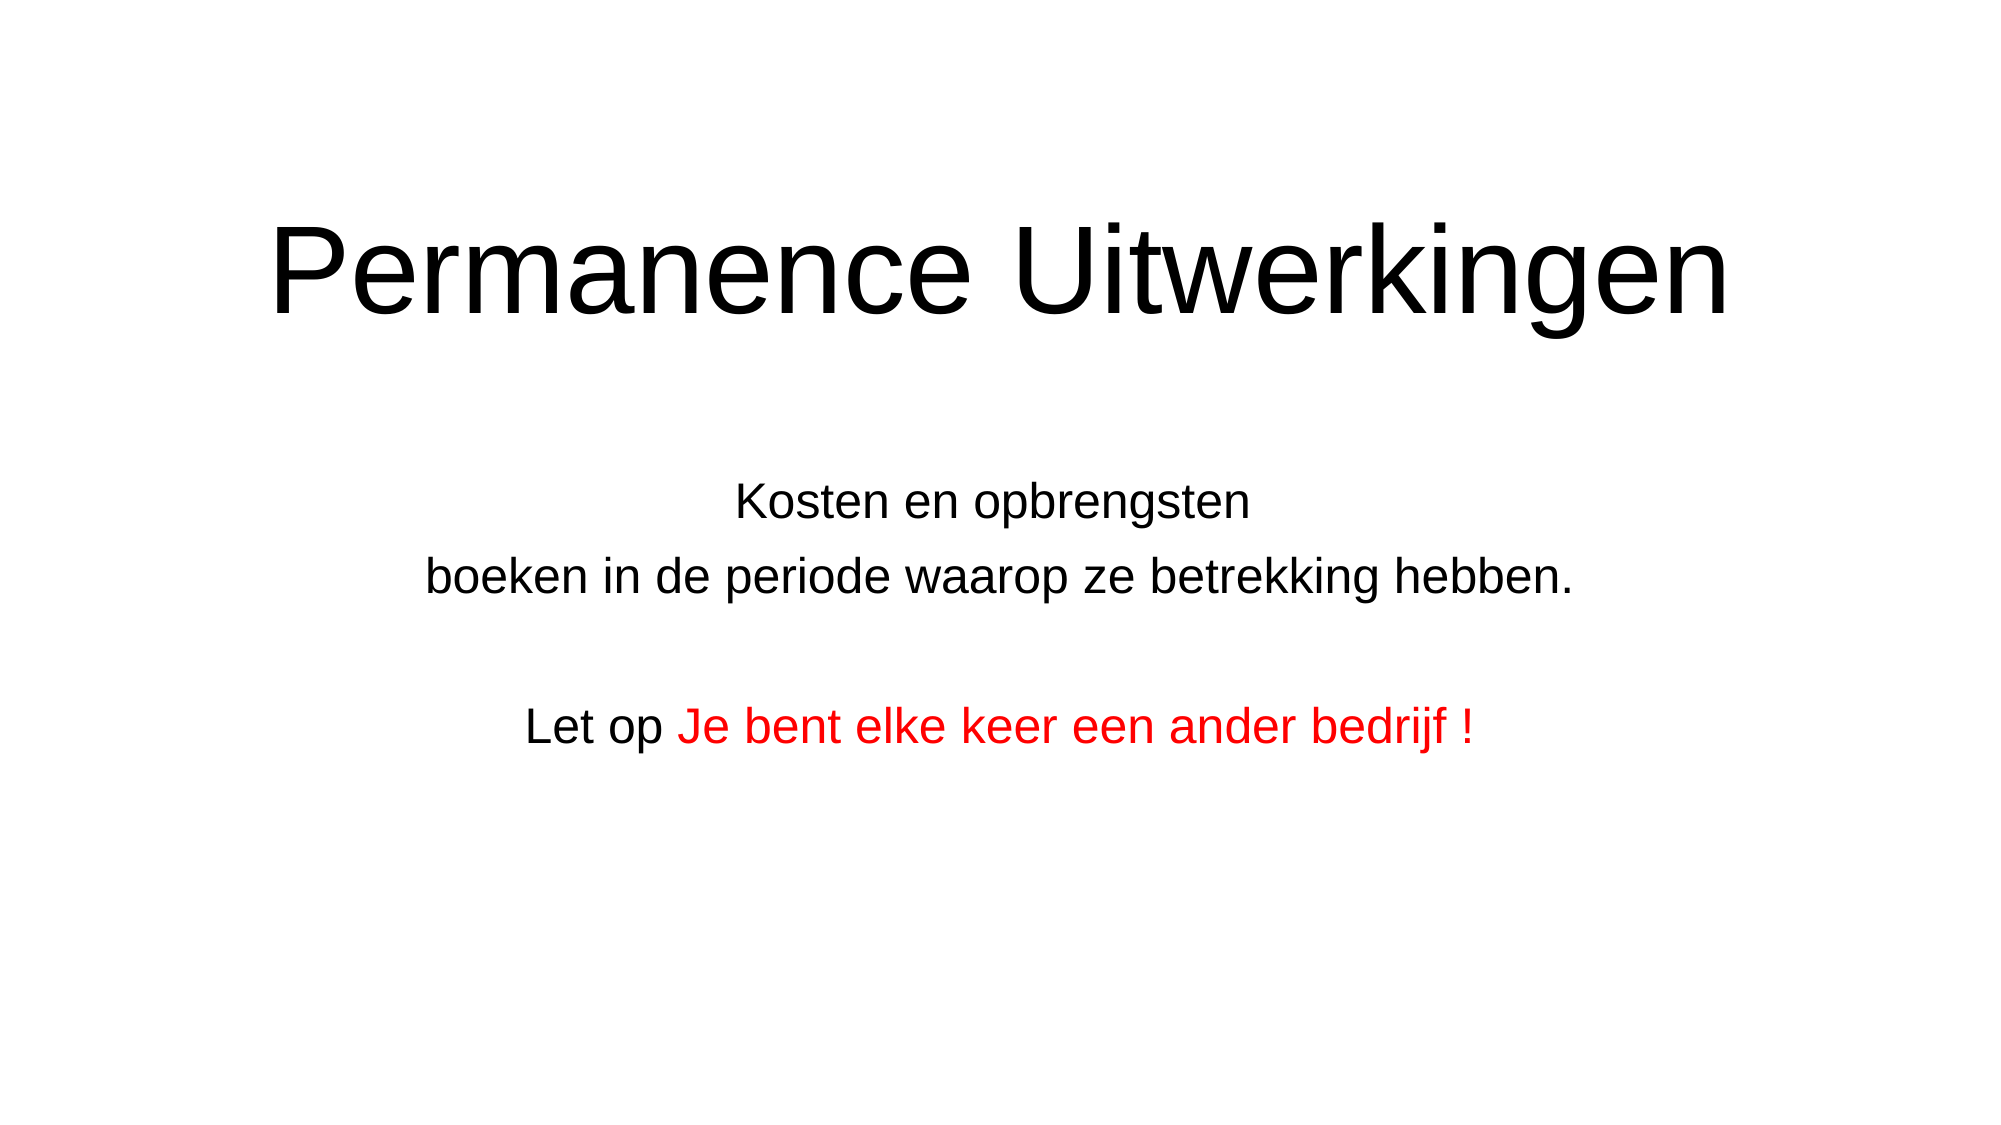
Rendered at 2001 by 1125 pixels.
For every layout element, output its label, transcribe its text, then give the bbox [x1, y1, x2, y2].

title Permanence Uitwerkingen [249, 184, 1750, 348]
subtitle Kosten en opbrengsten boeken in de periode waarop ze betrekking hebben. Let op Je bent elke keer een ander bedrijf ! [249, 467, 1750, 1046]
